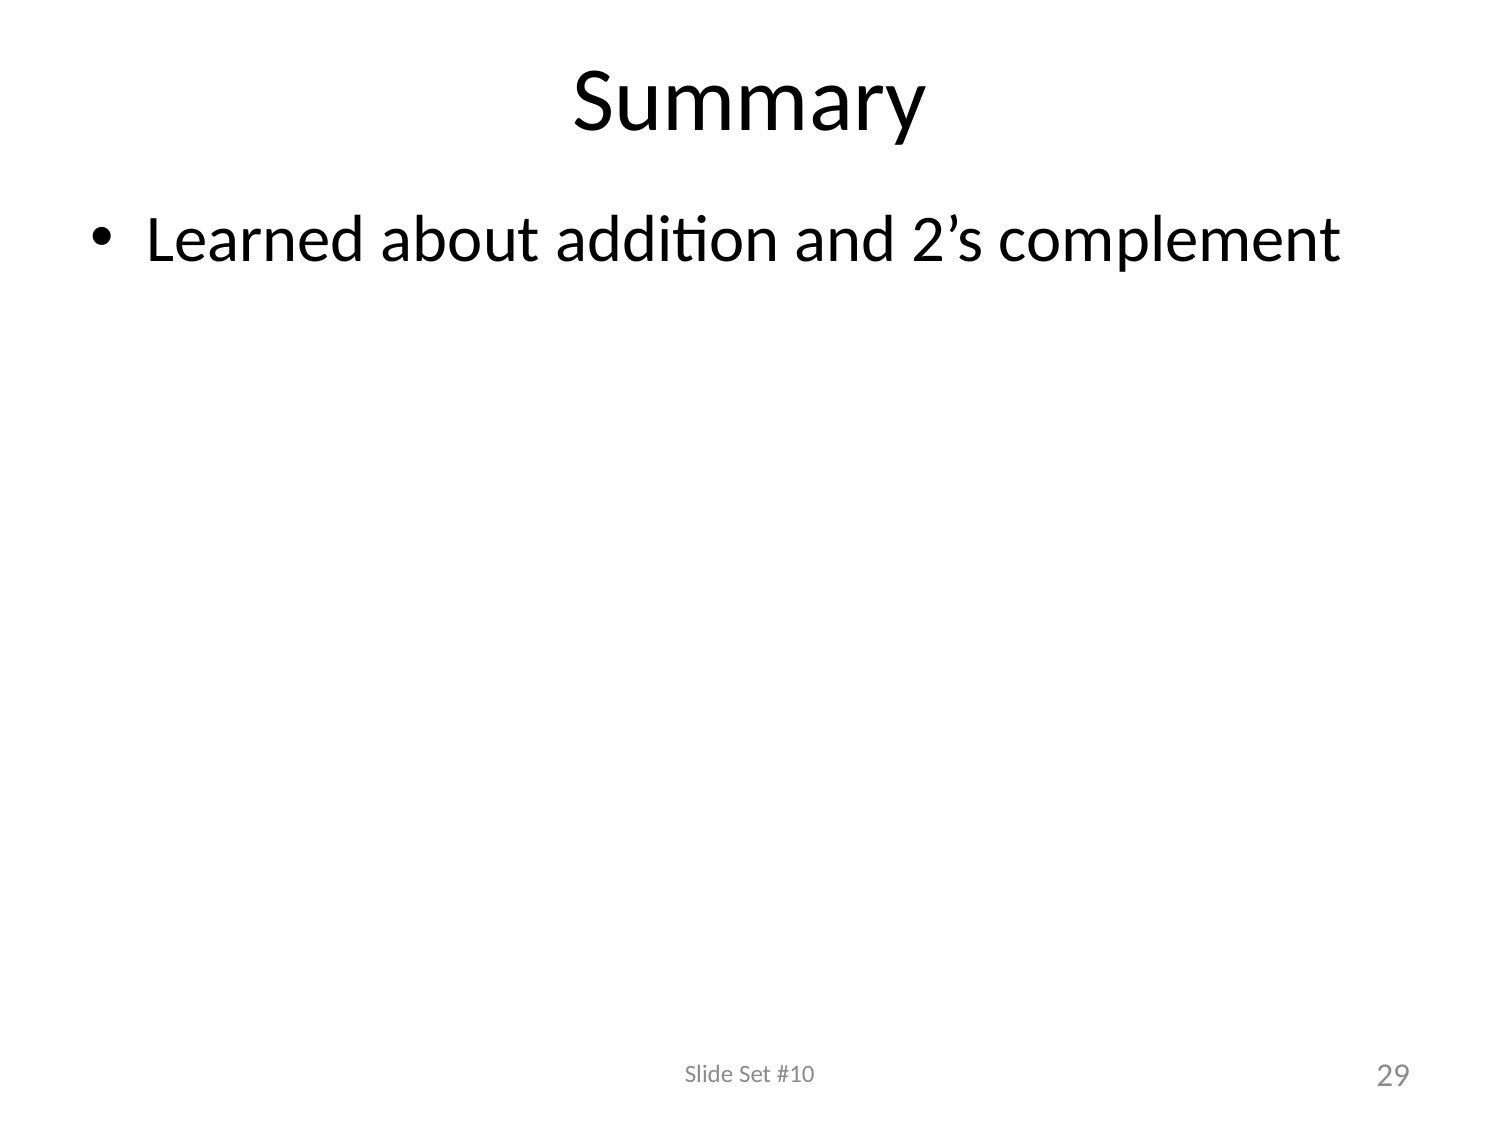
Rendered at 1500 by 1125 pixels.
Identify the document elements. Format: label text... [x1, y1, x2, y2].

slide_number 29 [1074, 1042, 1425, 1103]
list Learned about addition and 2’s complement [75, 187, 1425, 1043]
title Summary [75, 0, 1425, 187]
footer Slide Set #10 [512, 1042, 988, 1103]
